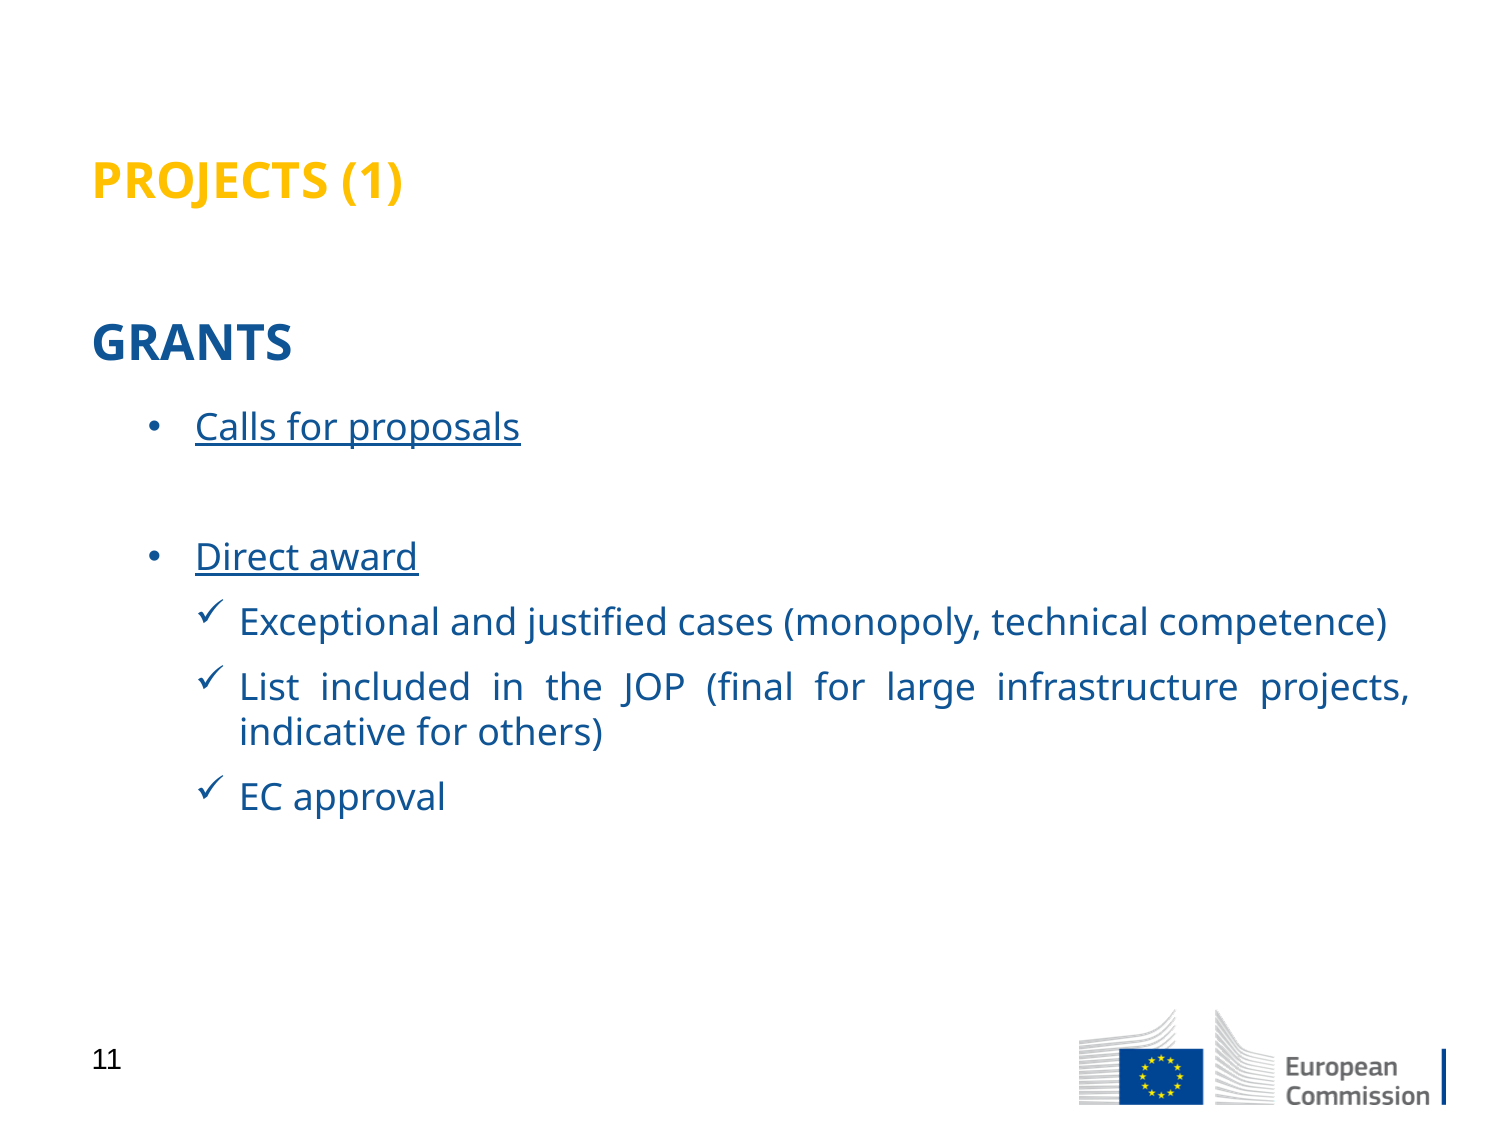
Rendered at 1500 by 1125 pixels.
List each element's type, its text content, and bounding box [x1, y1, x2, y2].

title PROJECTS (1) [76, 101, 1427, 256]
list GRANTS Calls for proposals Direct award Exceptional and justified cases (monopoly, technical competence) List included in the JOP (final for large infrastructure projects, indicative for others) EC approval [76, 302, 1427, 977]
slide_number 11 [76, 1032, 427, 1112]
picture [1078, 1008, 1447, 1106]
